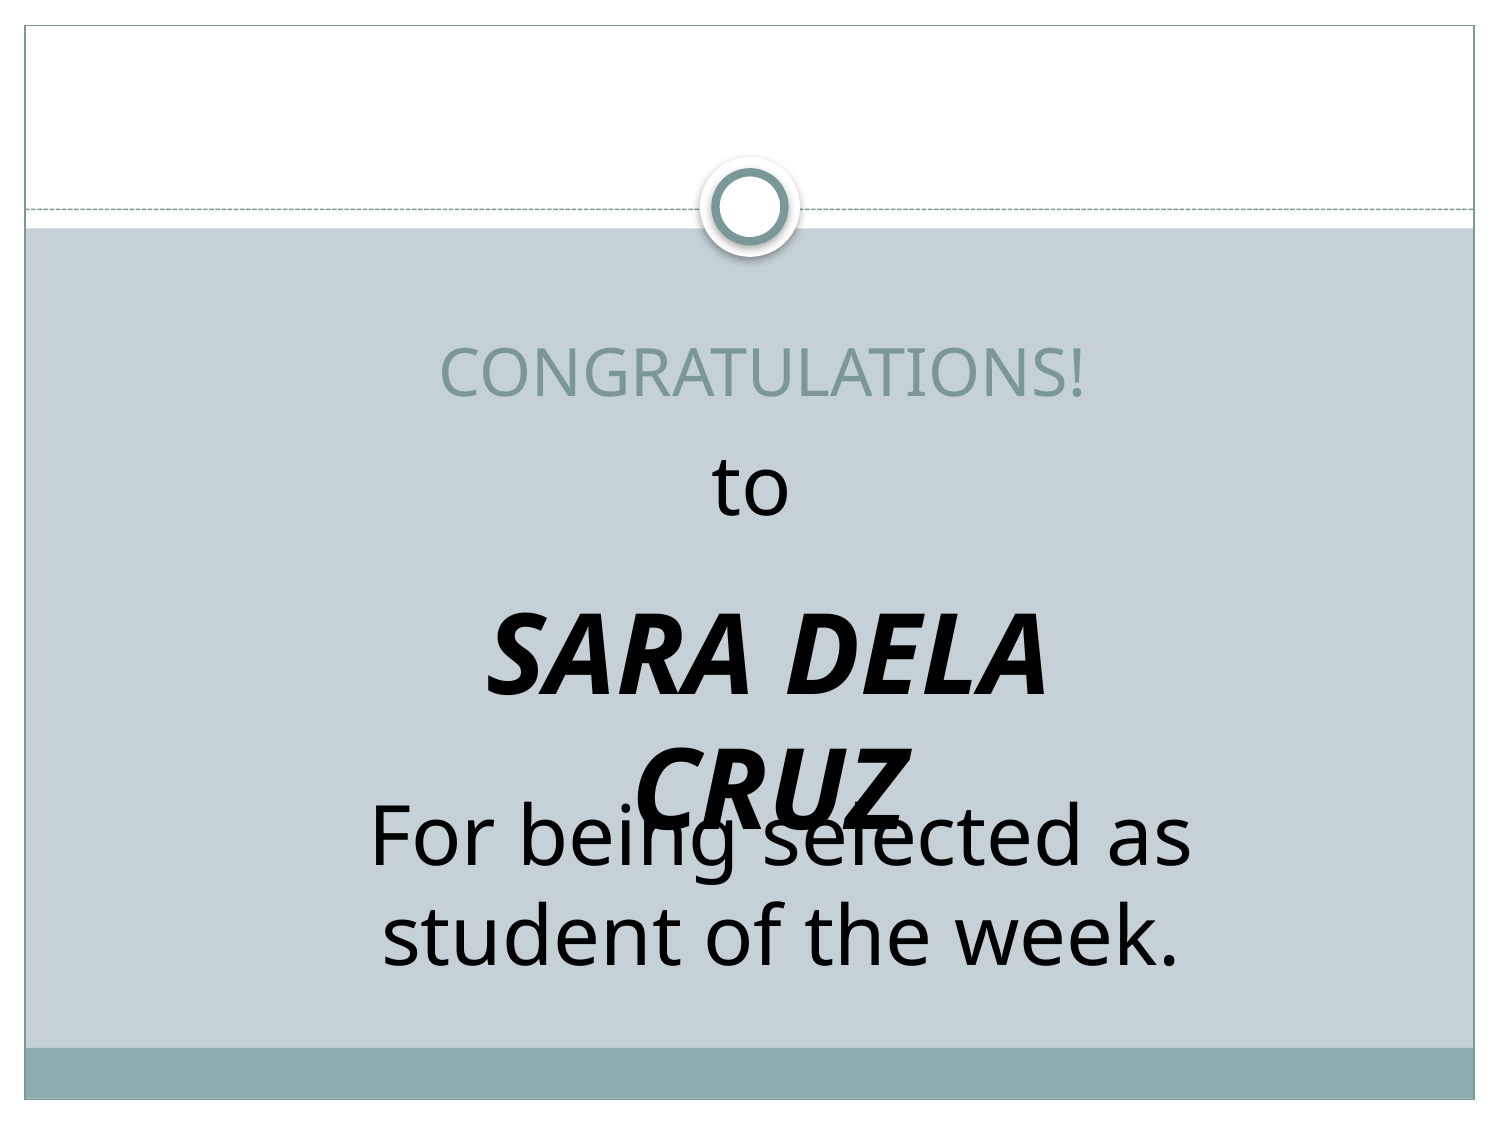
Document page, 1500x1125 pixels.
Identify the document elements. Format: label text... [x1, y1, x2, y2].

list to [87, 425, 1438, 588]
text_box SARA DELA CRUZ [362, 574, 1175, 774]
title CONGRATULATIONS! [87, 125, 1438, 418]
text_box For being selected as student of the week. [212, 774, 1350, 1090]
